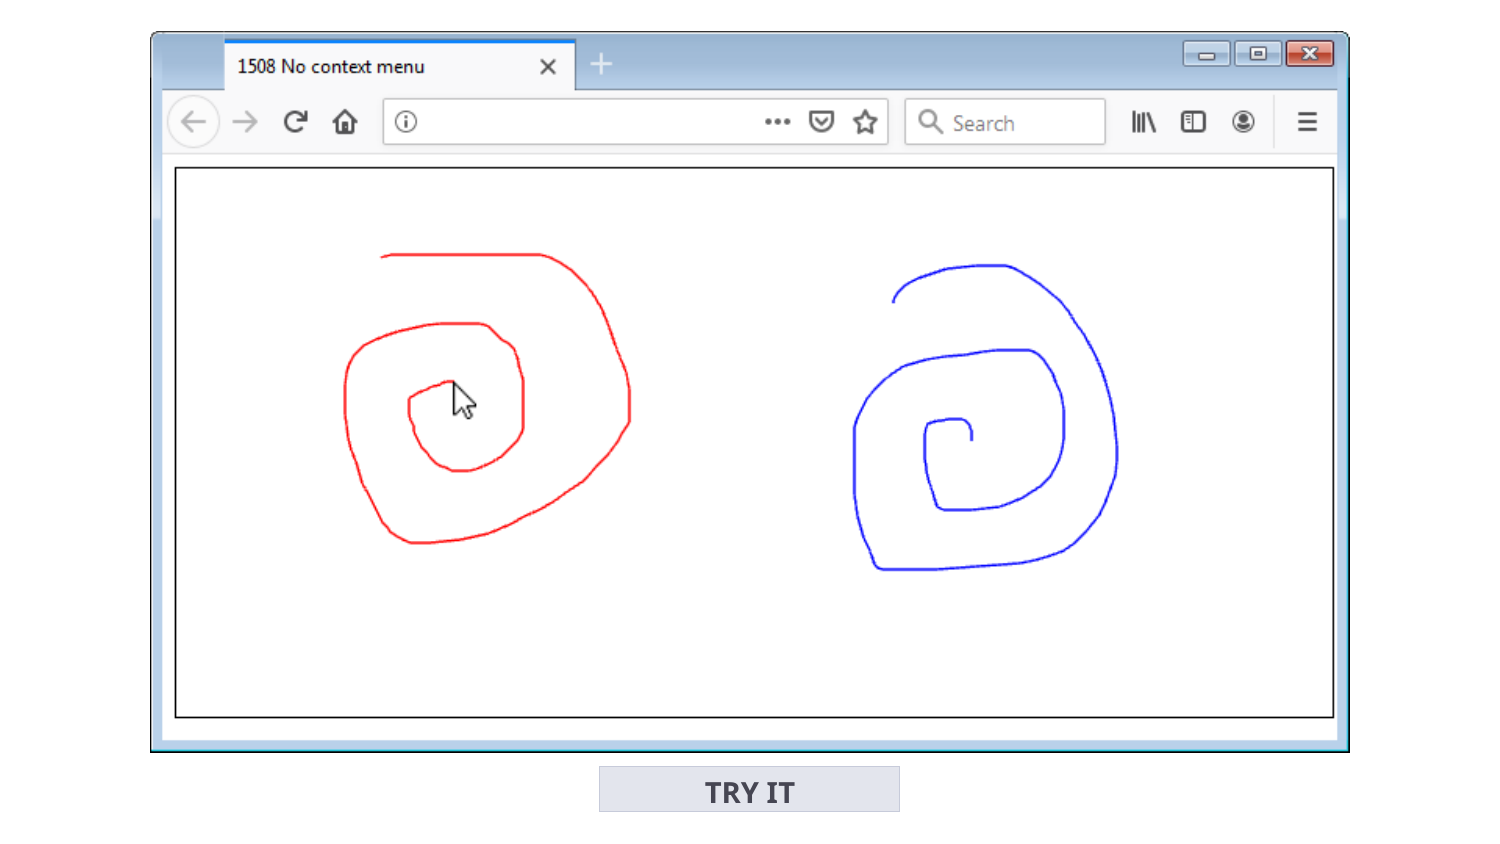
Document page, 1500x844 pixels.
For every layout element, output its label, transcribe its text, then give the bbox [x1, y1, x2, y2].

text_box TRY IT [599, 766, 900, 812]
picture [149, 31, 1351, 753]
